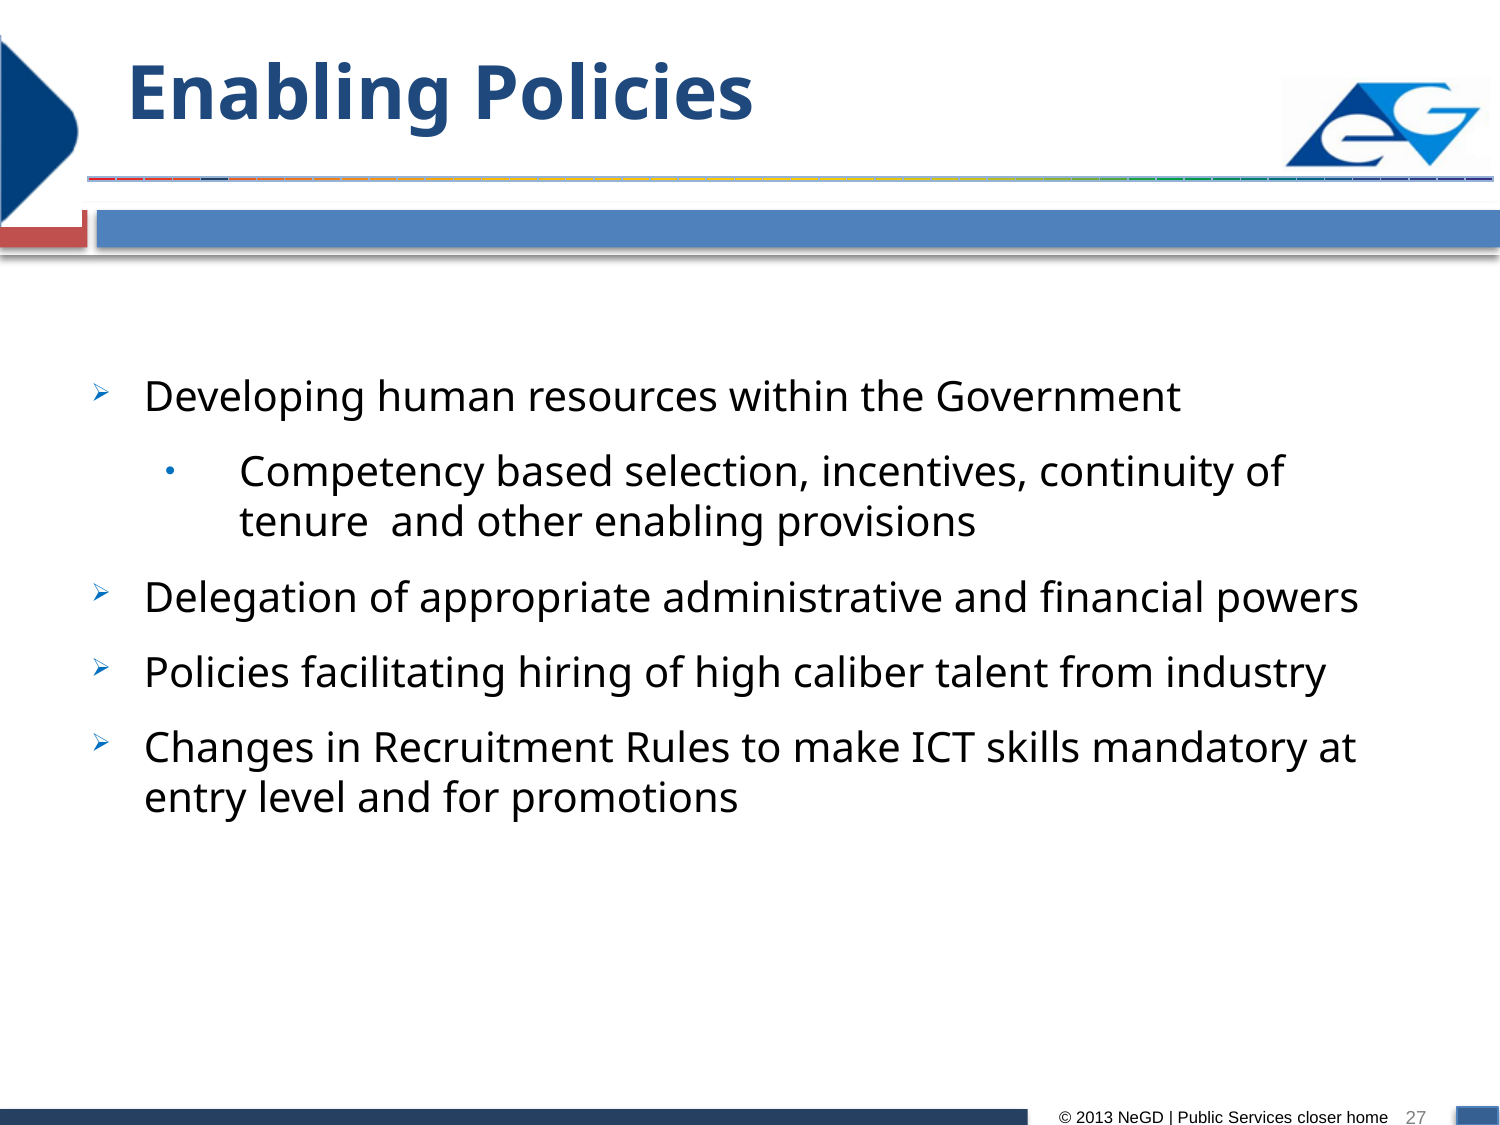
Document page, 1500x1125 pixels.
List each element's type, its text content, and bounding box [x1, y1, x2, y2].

picture [1282, 77, 1491, 172]
list Developing human resources within the Government Competency based selection, incentives, continuity of tenure and other enabling provisions Delegation of appropriate administrative and financial powers Policies facilitating hiring of high caliber talent from industry Changes in Recruitment Rules to make ICT skills mandatory at entry level and for promotions [76, 287, 1400, 1024]
picture [0, 35, 82, 227]
list Enabling Policies [111, 37, 1273, 144]
